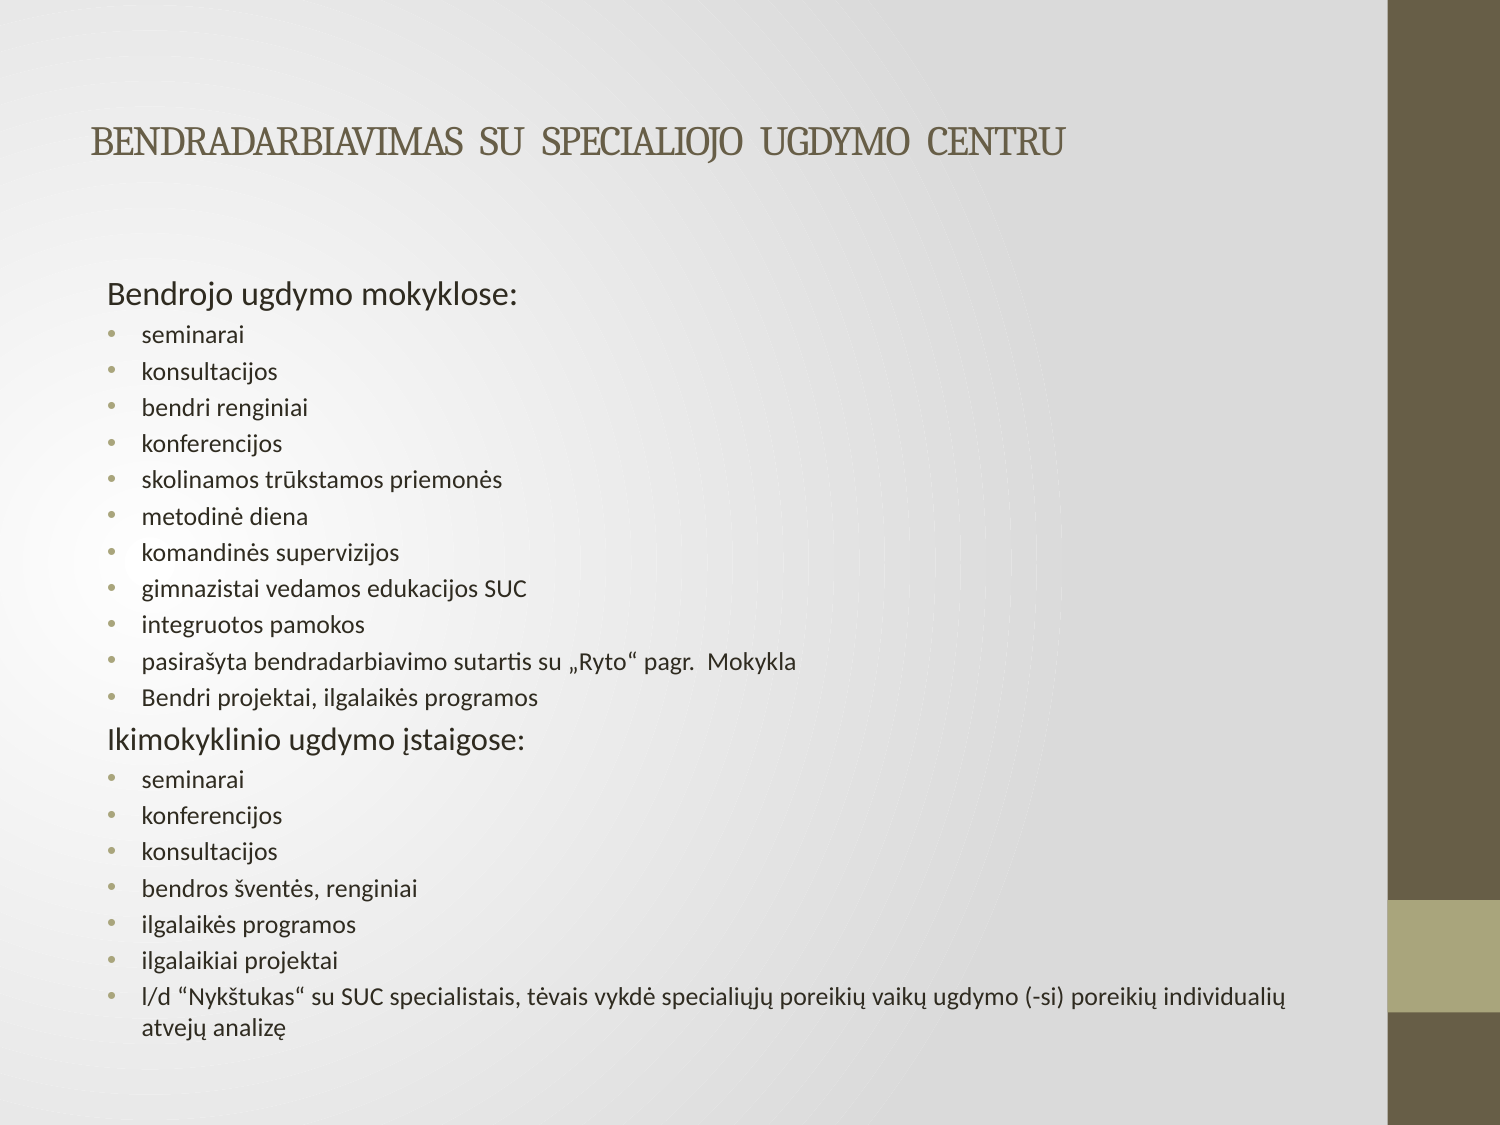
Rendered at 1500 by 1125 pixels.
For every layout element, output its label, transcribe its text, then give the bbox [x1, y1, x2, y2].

title BENDRADARBIAVIMAS SU SPECIALIOJO UGDYMO CENTRU [75, 45, 1325, 233]
list Bendrojo ugdymo mokyklose: seminarai konsultacijos bendri renginiai konferencijos skolinamos trūkstamos priemonės metodinė diena komandinės supervizijos gimnazistai vedamos edukacijos SUC integruotos pamokos pasirašyta bendradarbiavimo sutartis su „Ryto“ pagr. Mokykla Bendri projektai, ilgalaikės programos Ikimokyklinio ugdymo įstaigose: seminarai konferencijos konsultacijos bendros šventės, renginiai ilgalaikės programos ilgalaikiai projektai l/d “Nykštukas“ su SUC specialistais, tėvais vykdė specialiųjų poreikių vaikų ugdymo (-si) poreikių individualių atvejų analizę [75, 262, 1325, 1050]
